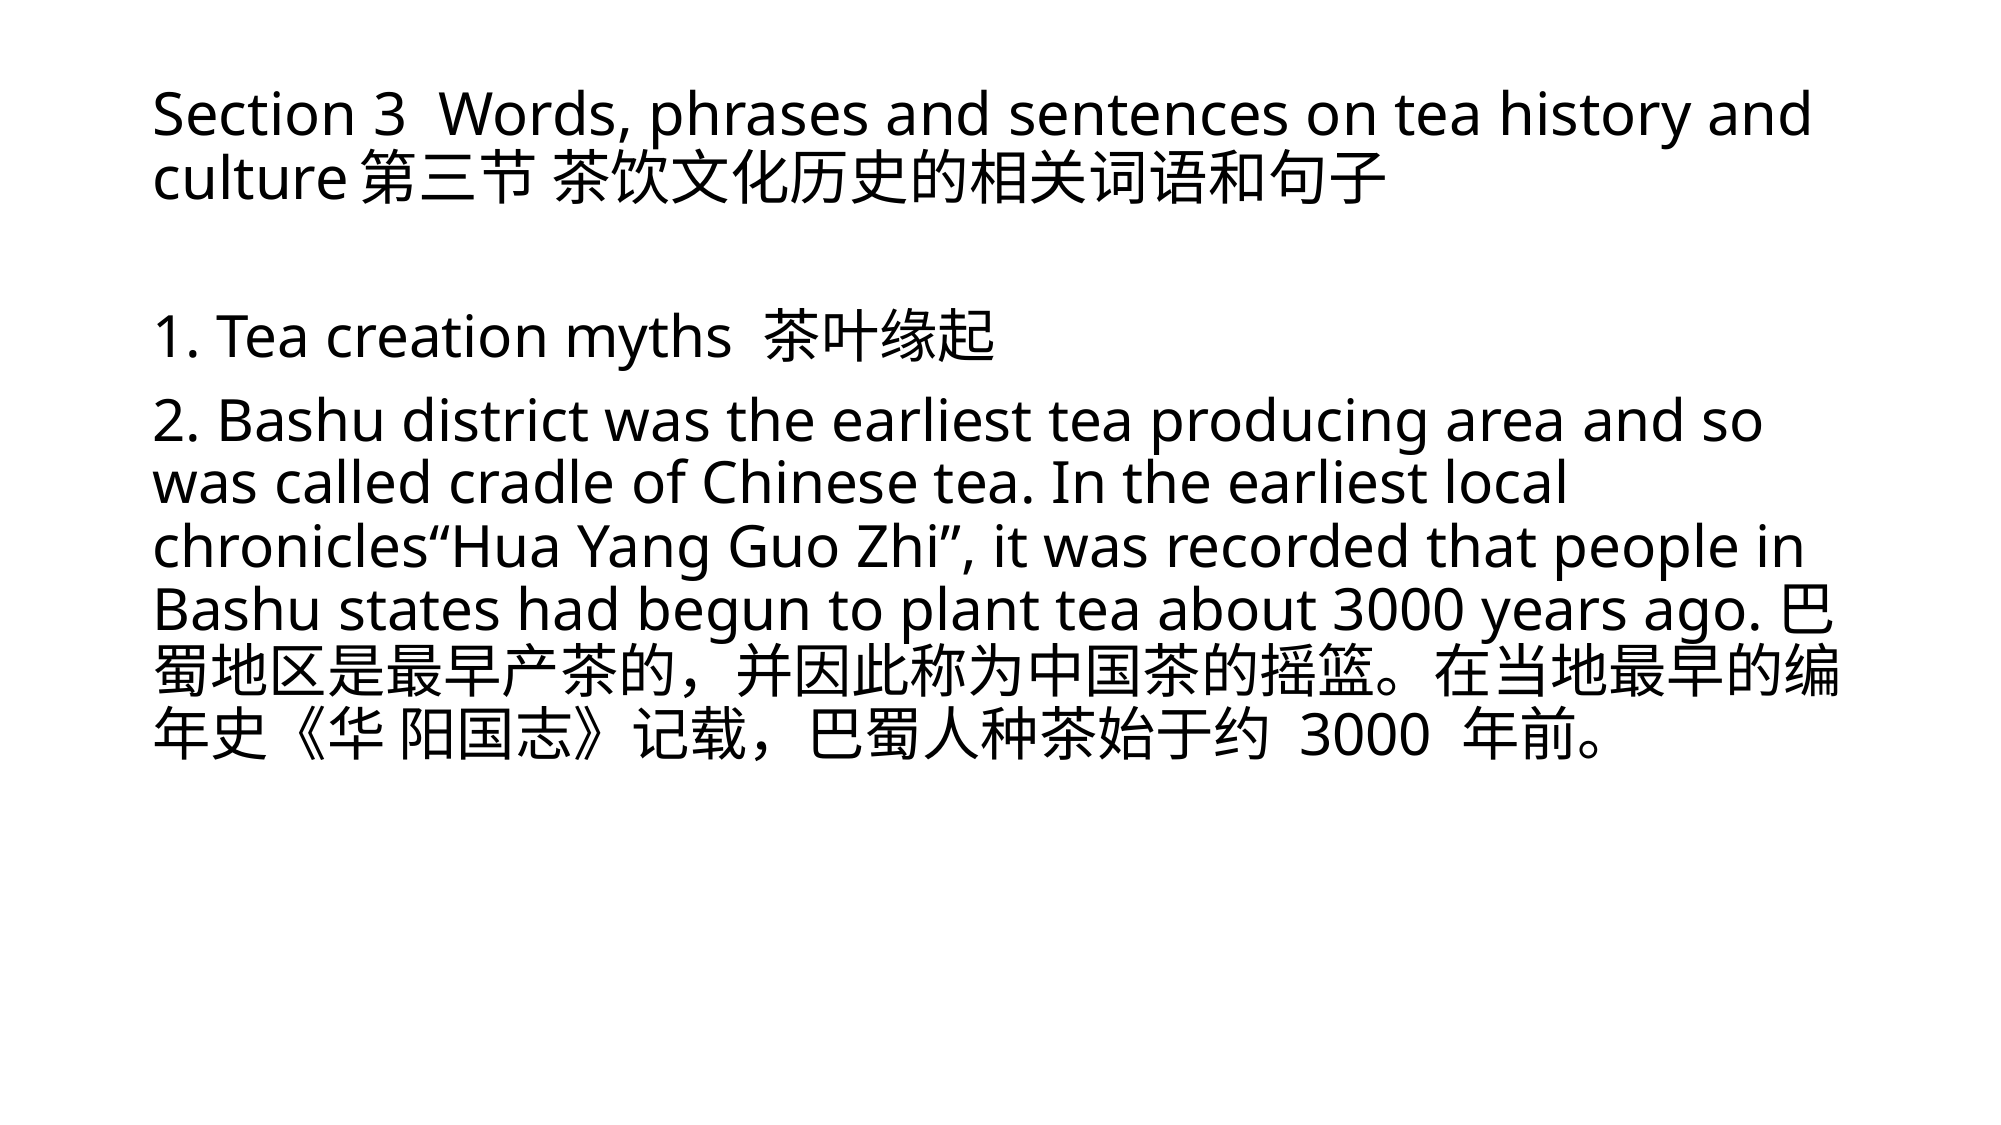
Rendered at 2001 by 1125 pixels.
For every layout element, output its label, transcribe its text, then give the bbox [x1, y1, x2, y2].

list 1. Tea creation myths 茶叶缘起 2. Bashu district was the earliest tea producing area and so was called cradle of Chinese tea. In the earliest local chronicles“Hua Yang Guo Zhi”, it was recorded that people in Bashu states had begun to plant tea about 3000 years ago.巴蜀地区是最早产茶的，并因此称为中国茶的摇篮。在当地最早的编年史《华 阳国志》记载，巴蜀人种茶始于约 3000 年前。 [137, 299, 1863, 1014]
title Section 3 Words, phrases and sentences on tea history and culture第三节 茶饮文化历史的相关词语和句子 [137, 75, 1863, 293]
